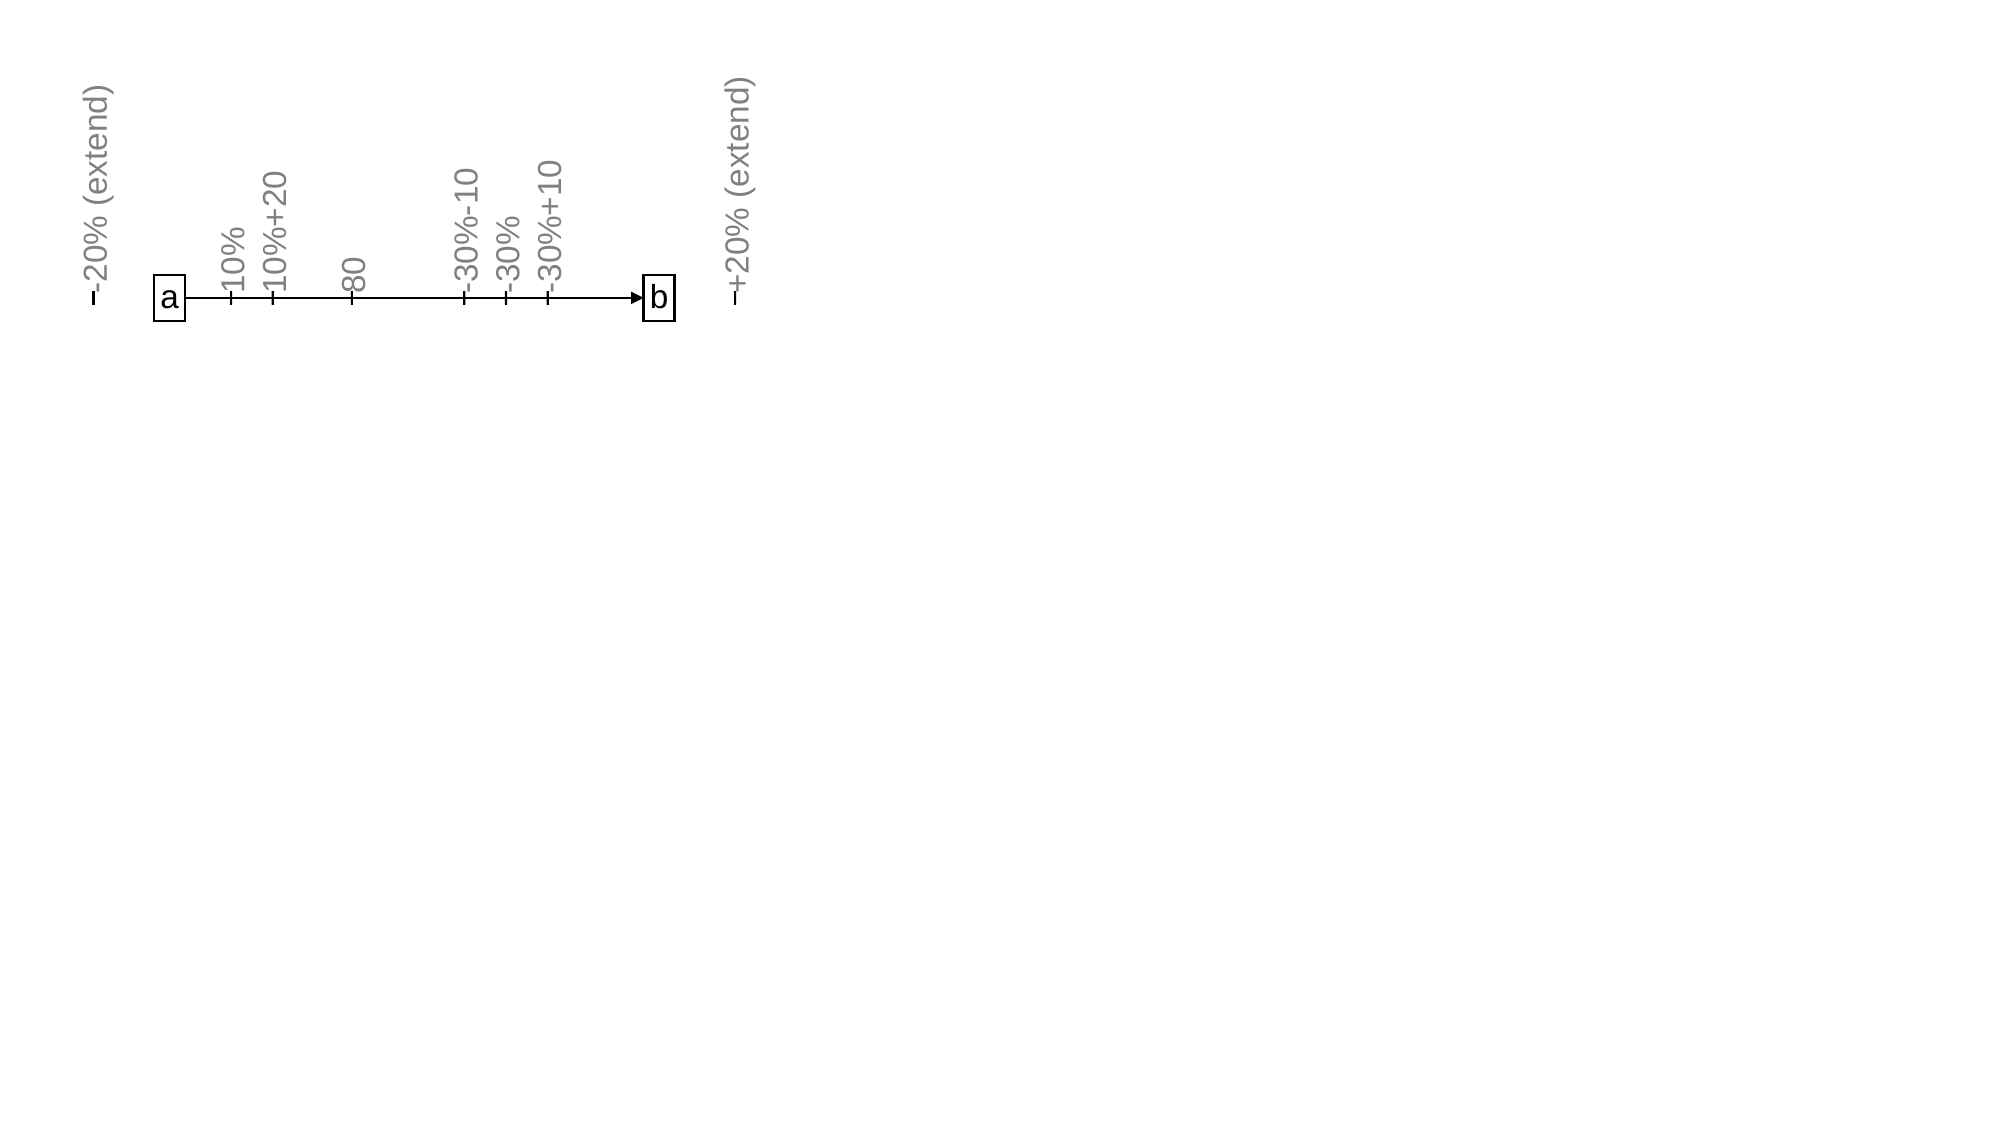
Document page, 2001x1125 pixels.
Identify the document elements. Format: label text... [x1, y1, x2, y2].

text_box -30%-10 [445, 165, 484, 296]
text_box +20% (extend) [716, 73, 754, 296]
text_box [74, 74, 753, 342]
text_box 10% [212, 224, 250, 296]
text_box a [154, 274, 186, 321]
text_box 10%+20 [253, 168, 292, 296]
text_box b [643, 274, 675, 321]
text_box -30% [487, 213, 525, 296]
text_box -20% (extend) [74, 82, 113, 296]
text_box -30%+10 [528, 157, 567, 296]
text_box 80 [333, 254, 371, 296]
